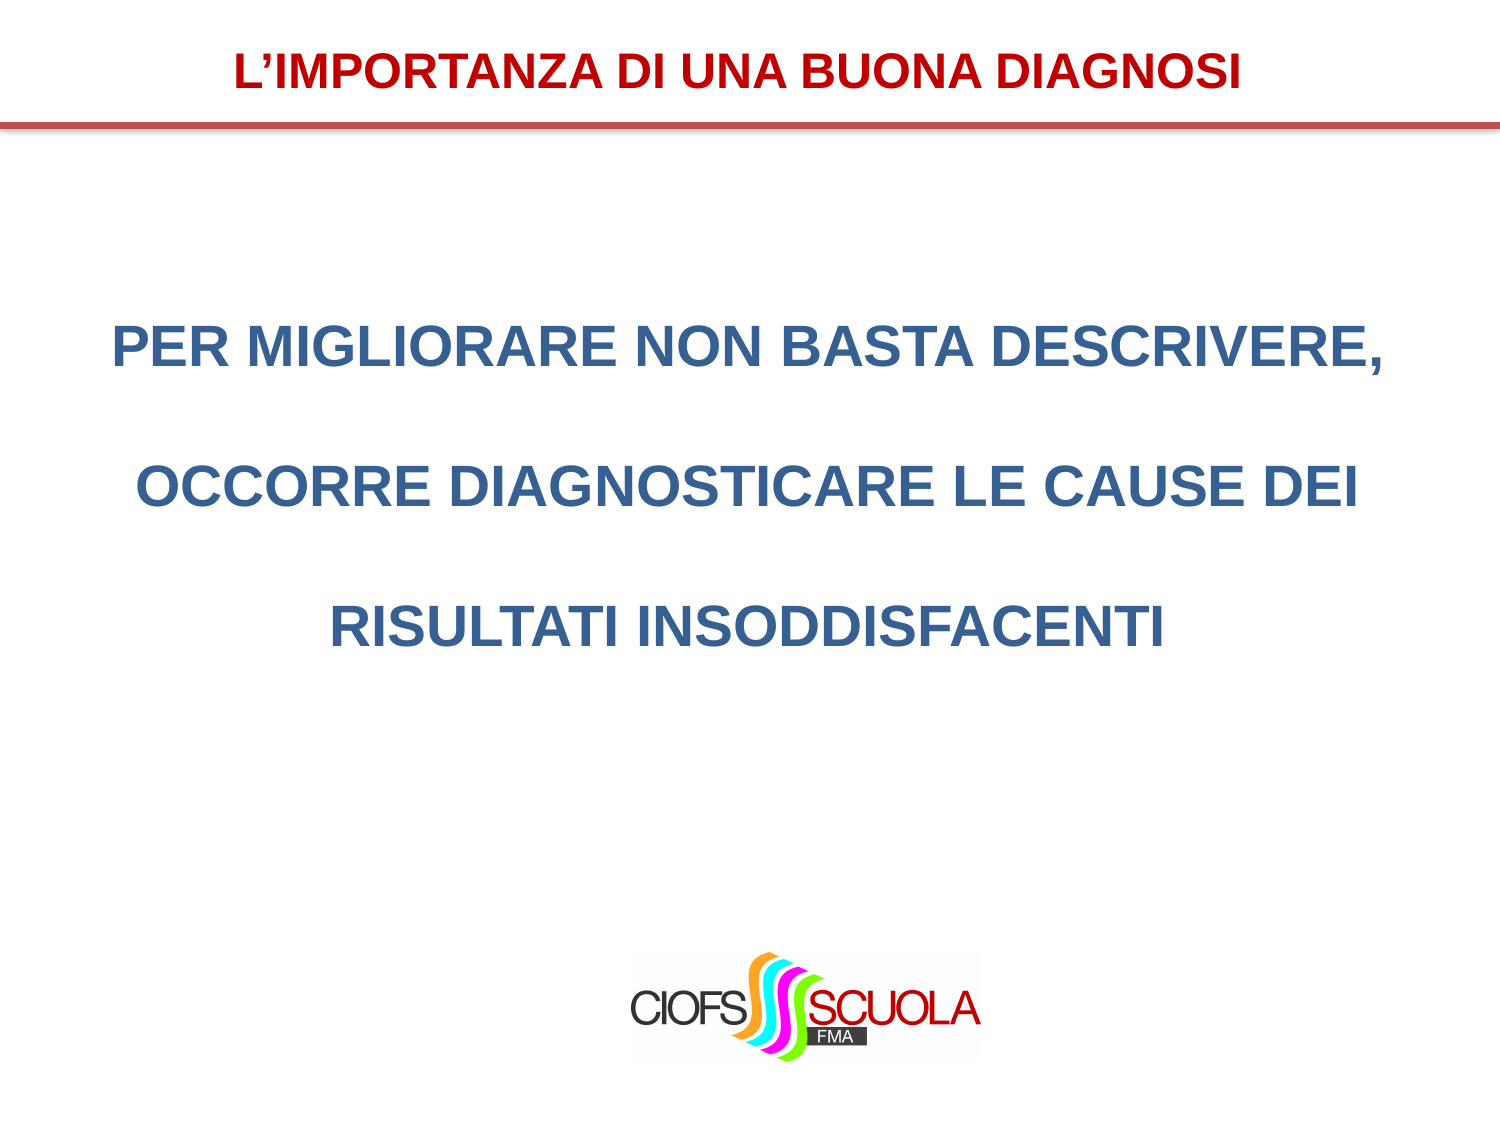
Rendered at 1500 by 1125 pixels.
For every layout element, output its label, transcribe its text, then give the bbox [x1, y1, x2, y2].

text_box L’IMPORTANZA DI UNA BUONA DIAGNOSI [147, 30, 1329, 106]
text_box PER MIGLIORARE NON BASTA DESCRIVERE, OCCORRE DIAGNOSTICARE LE CAUSE DEI RISULTATI INSODDISFACENTI [76, 255, 1436, 665]
picture [631, 952, 981, 1063]
